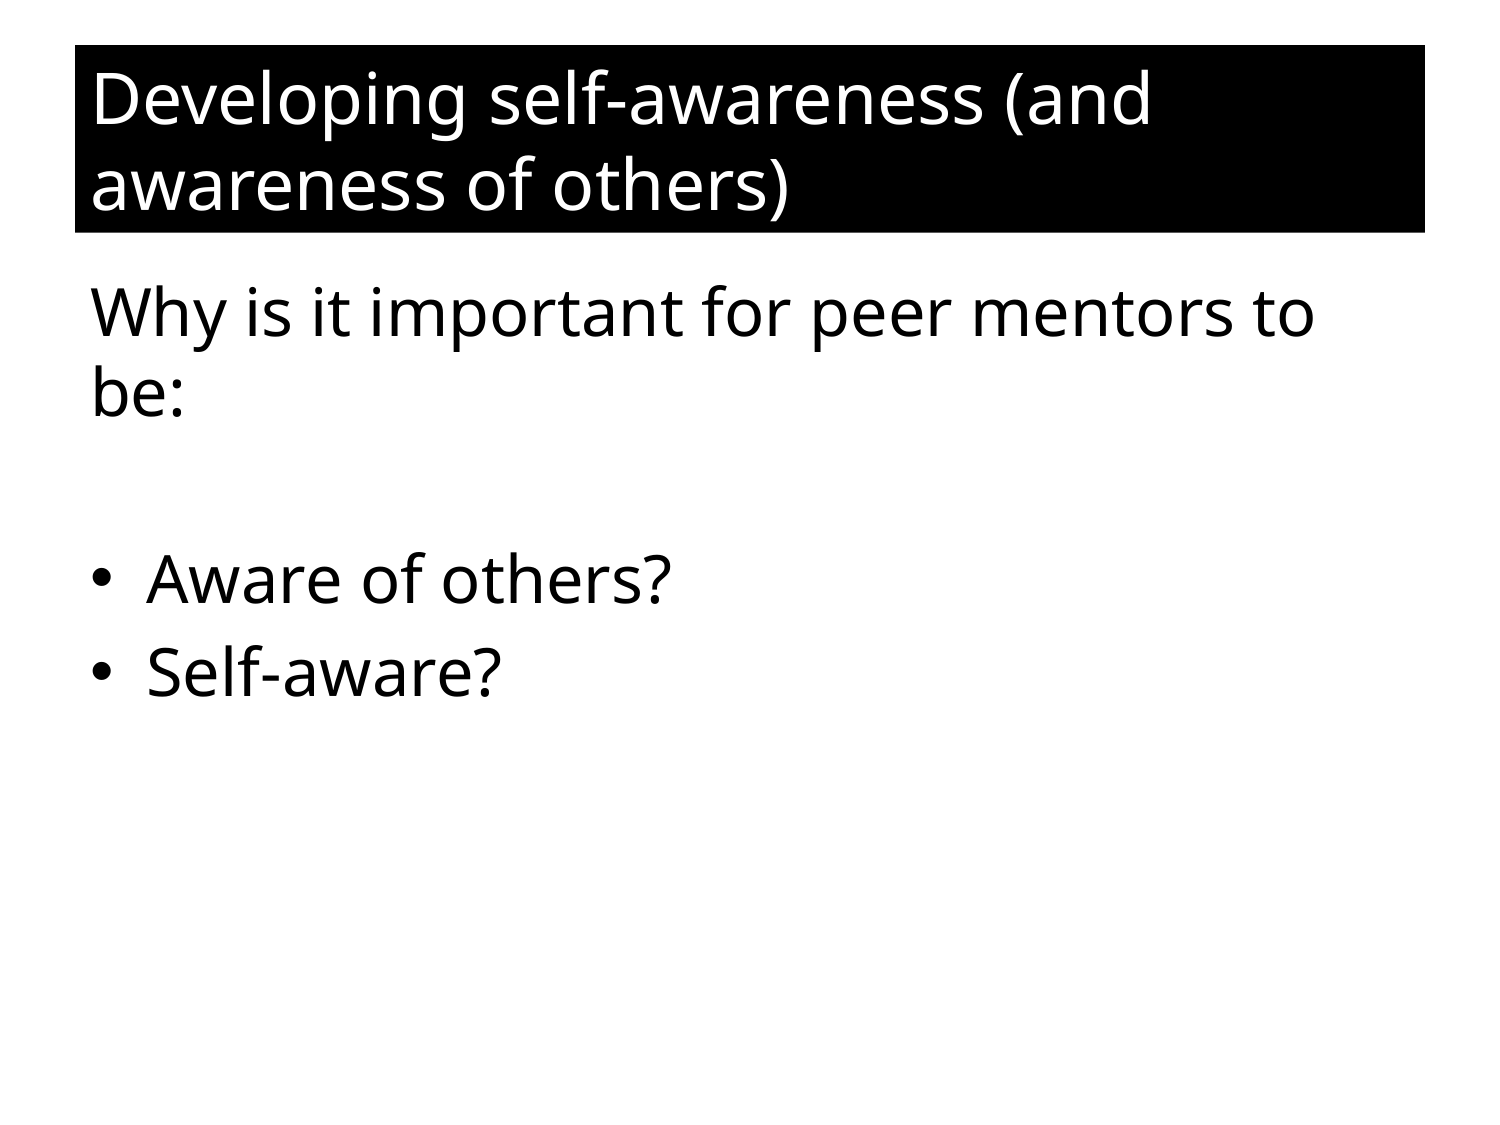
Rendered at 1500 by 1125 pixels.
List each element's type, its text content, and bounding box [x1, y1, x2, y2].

title Developing self-awareness (and awareness of others) [75, 45, 1425, 233]
list Why is it important for peer mentors to be: Aware of others? Self-aware? [75, 262, 1425, 1005]
